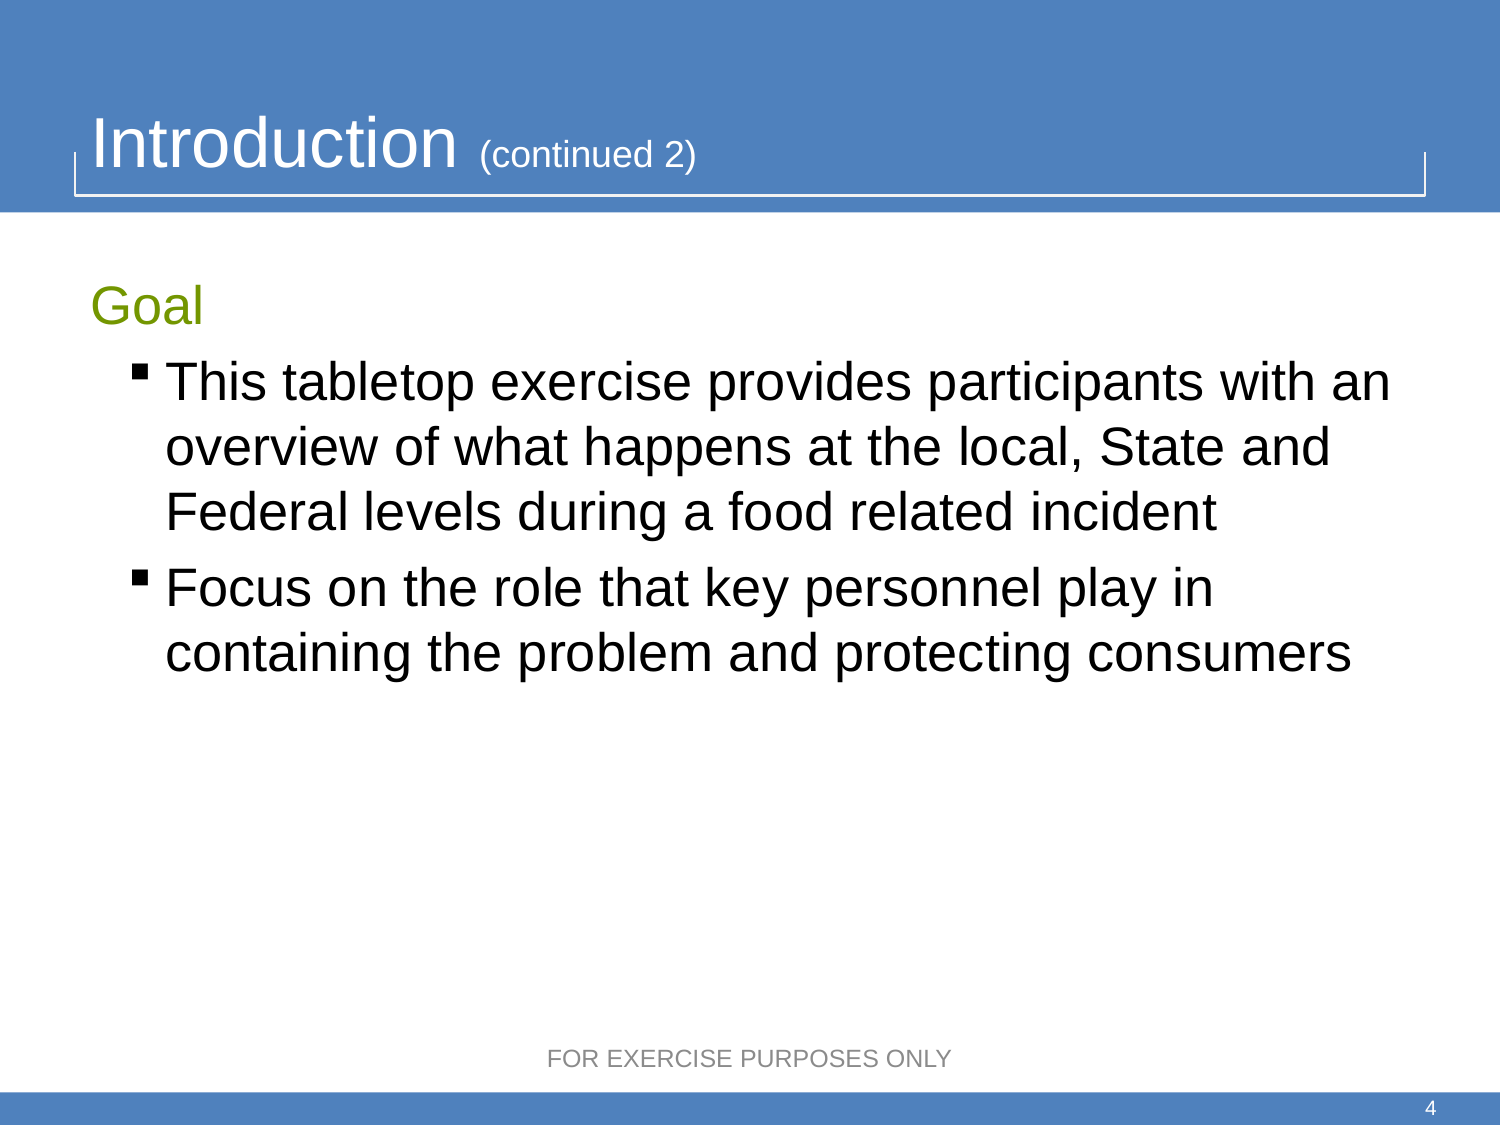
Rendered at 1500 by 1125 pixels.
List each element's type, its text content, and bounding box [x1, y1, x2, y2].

list Goal This tabletop exercise provides participants with an overview of what happens at the local, State and Federal levels during a food related incident Focus on the role that key personnel play in containing the problem and protecting consumers [74, 262, 1426, 1006]
footer FOR EXERCISE PURPOSES ONLY [512, 1042, 988, 1103]
title Introduction (continued 2) [74, 44, 1426, 233]
